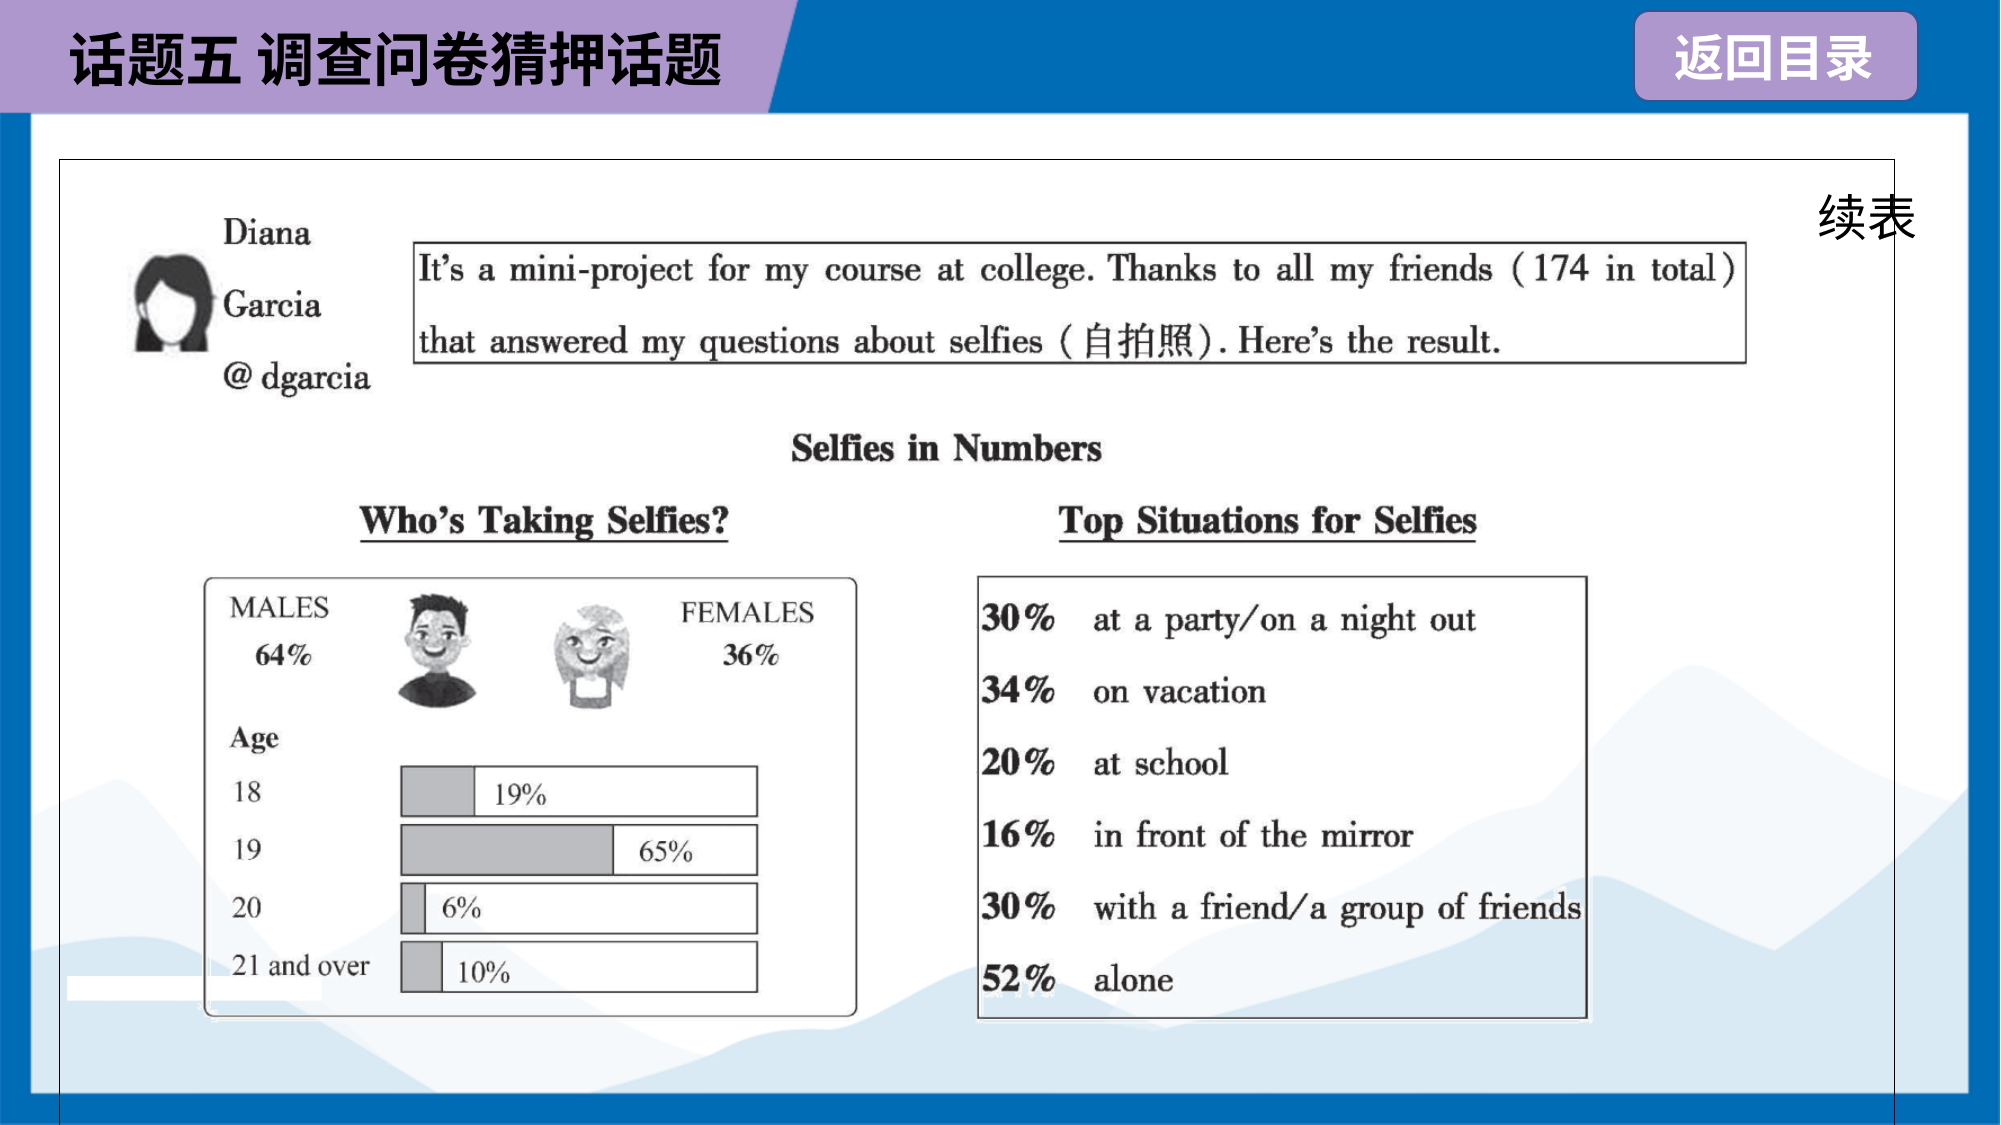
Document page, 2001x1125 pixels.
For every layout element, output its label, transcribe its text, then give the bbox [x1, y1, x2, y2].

picture [121, 191, 1766, 1045]
table_header ____________________________________________________________________________________________________ [60, 160, 1894, 1125]
text_box 续表 [1816, 159, 1917, 247]
picture [0, 0, 2000, 1125]
